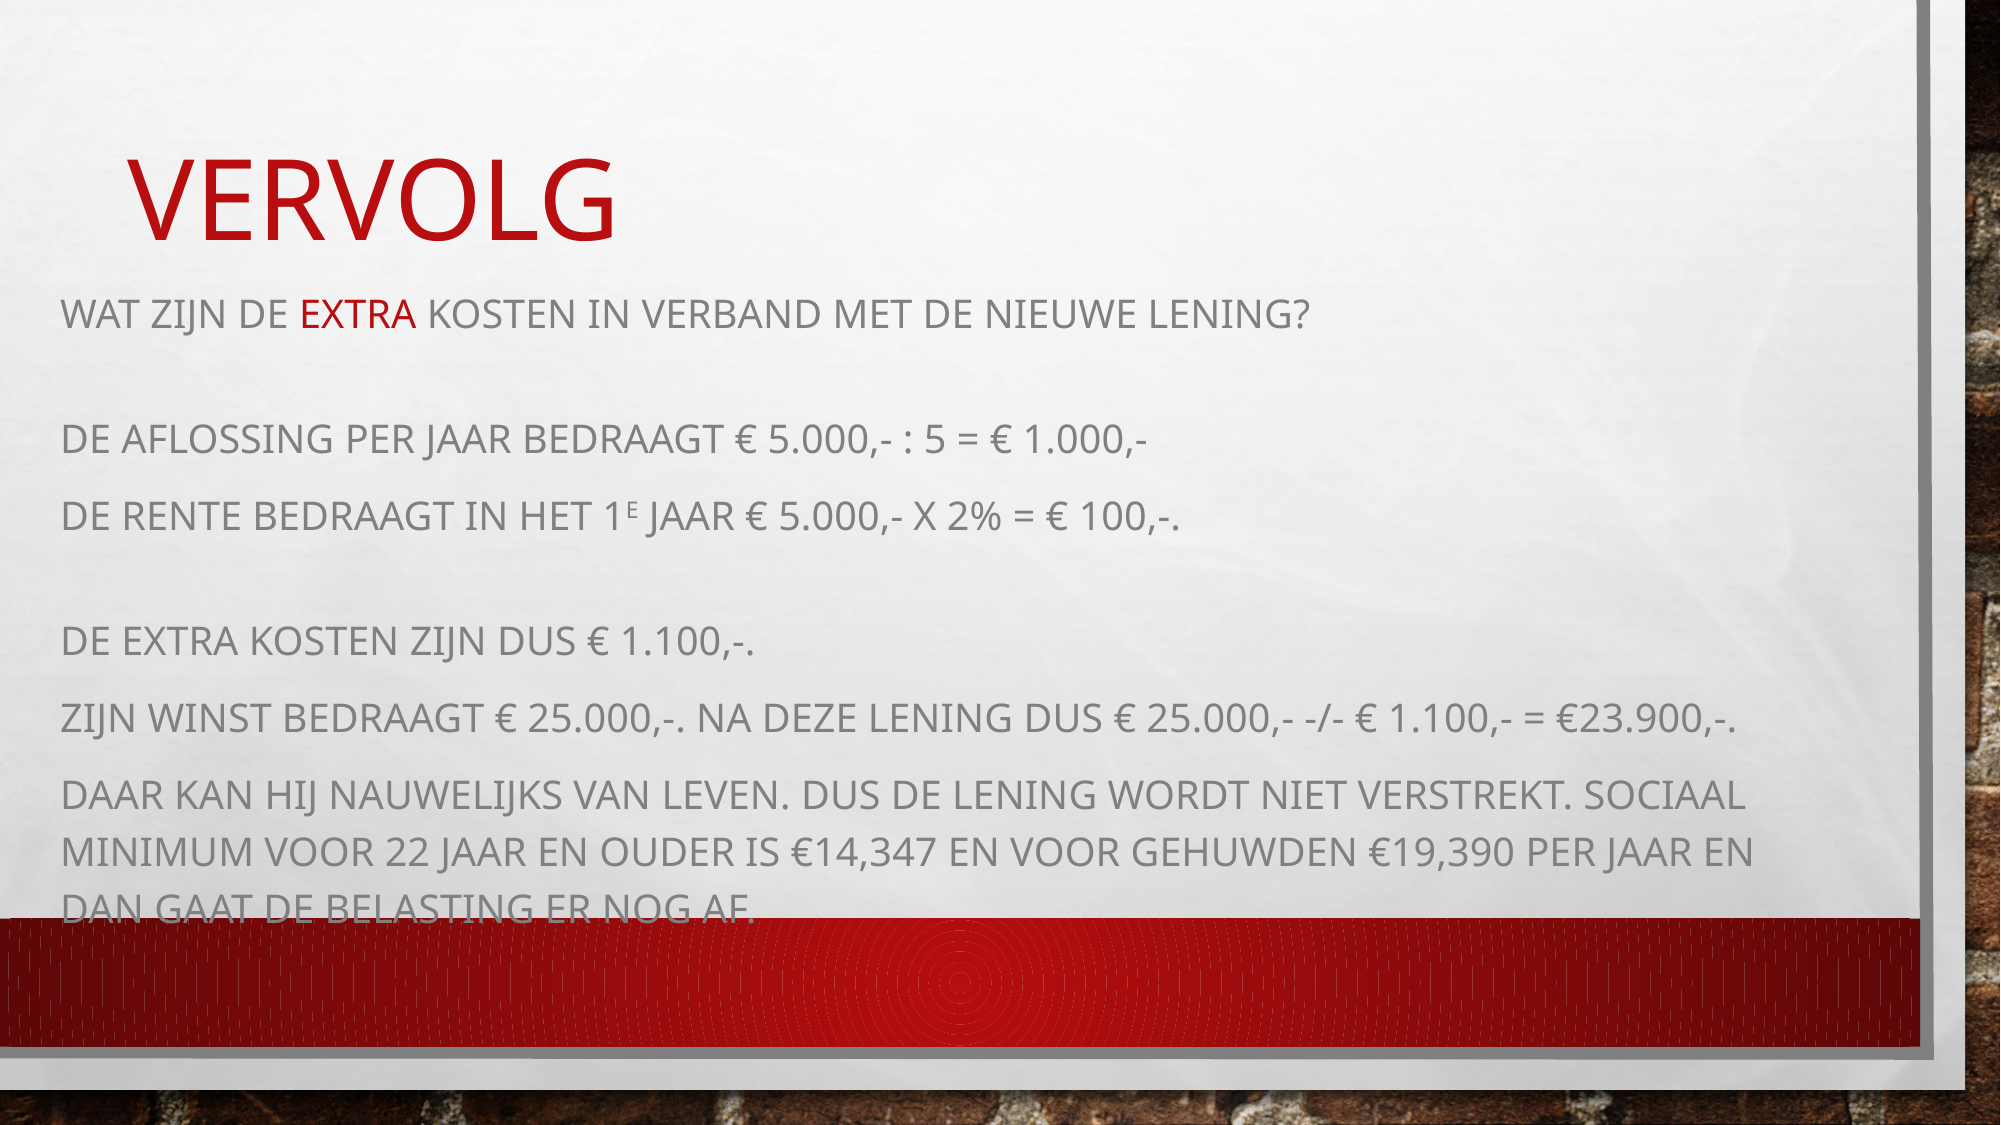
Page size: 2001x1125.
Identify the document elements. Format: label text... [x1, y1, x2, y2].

picture [0, 0, 2000, 1125]
list Wat zijn de extra kosten in verband met de nieuwe lening? De aflossing per jaar bedraagt € 5.000,- : 5 = € 1.000,- De rente bedraagt in het 1e jaar € 5.000,- x 2% = € 100,-. De extra kosten zijn dus € 1.100,-. Zijn winst bedraagt € 25.000,-. Na deze lening dus € 25.000,- -/- € 1.100,- = €23.900,-. Daar kan hij nauwelijks van leven. Dus de lening wordt niet verstrekt. Sociaal minimum voor 22 jaar en ouder is €14,347 en voor gehuwden €19,390 per jaar en dan gaat de belasting er nog af. [45, 272, 1818, 950]
title Vervolg [112, 112, 1818, 272]
